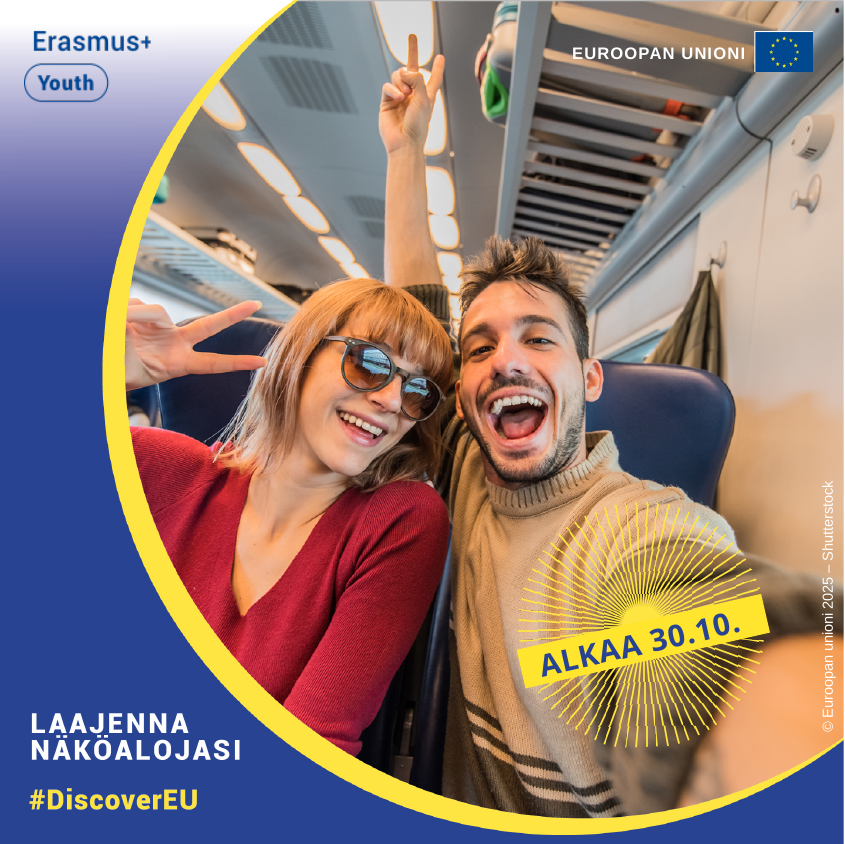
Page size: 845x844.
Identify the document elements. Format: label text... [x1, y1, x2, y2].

list alkaa 30.10. [516, 593, 770, 689]
picture [0, 0, 844, 844]
